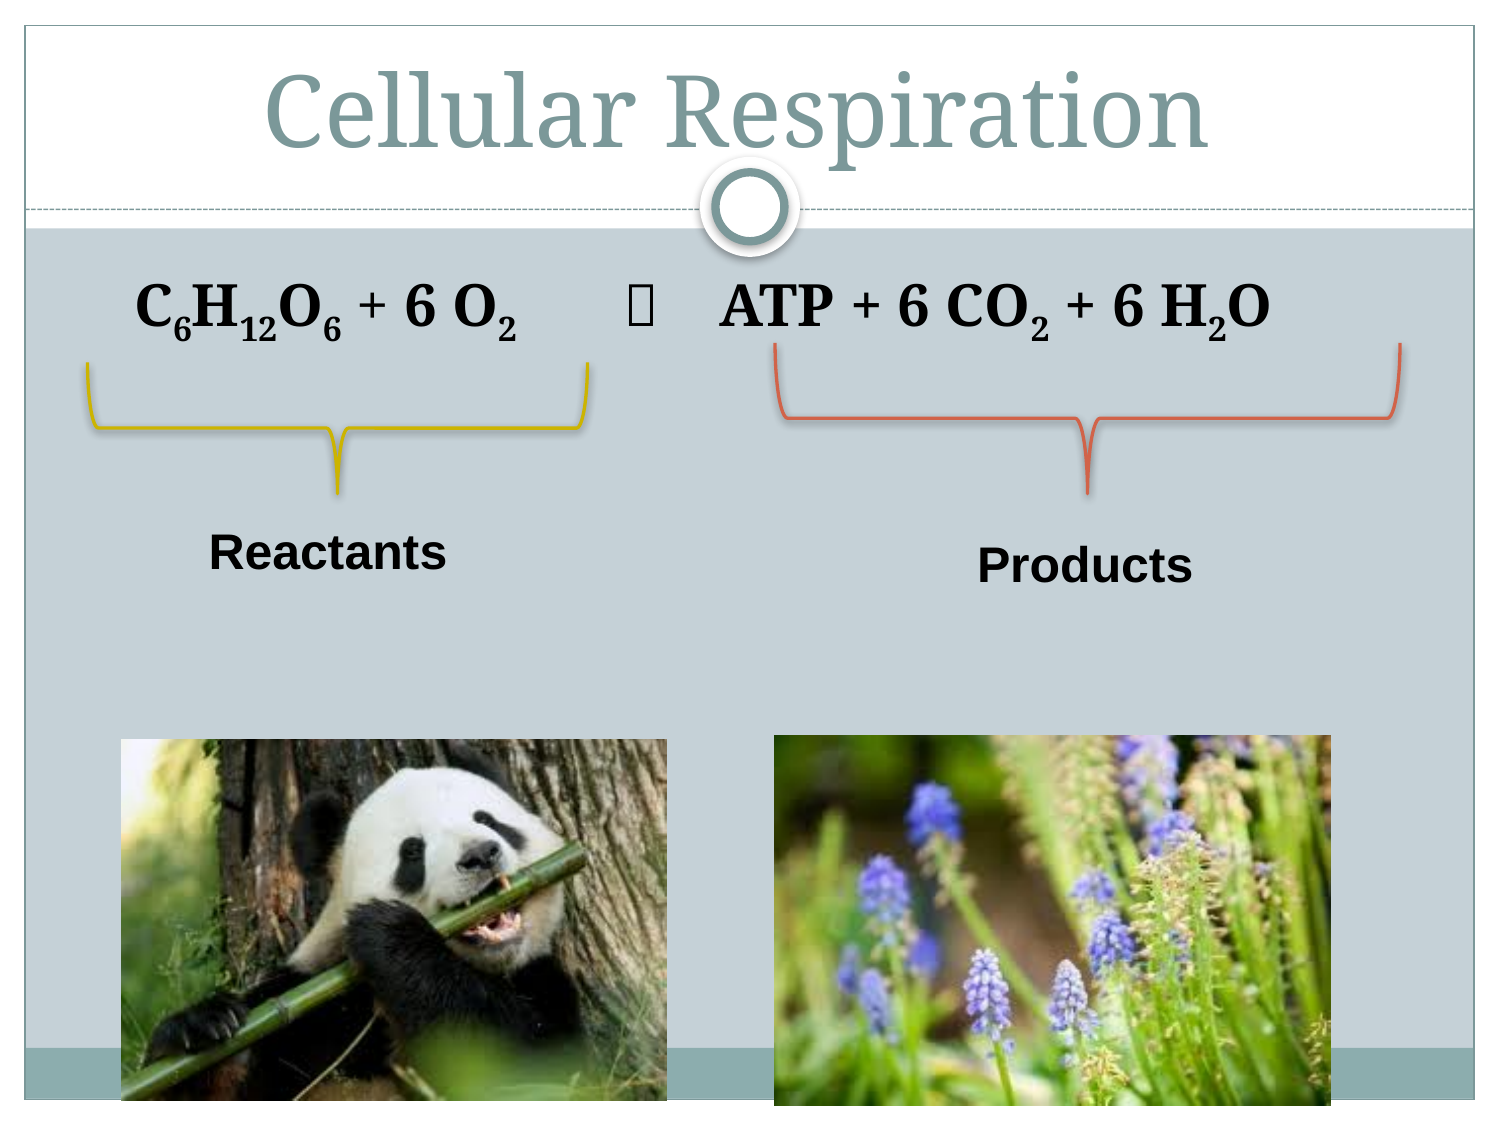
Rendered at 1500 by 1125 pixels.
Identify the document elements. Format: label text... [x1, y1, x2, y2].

picture [121, 739, 667, 1102]
picture [774, 735, 1331, 1106]
text_box Products [962, 524, 1250, 600]
list C6H12O6 + 6 O2  ATP + 6 CO2 + 6 H2O [119, 260, 1500, 941]
text_box Reactants [193, 512, 482, 588]
title Cellular Respiration [99, 37, 1375, 175]
text_box [773, 342, 1402, 496]
text_box [85, 362, 590, 496]
